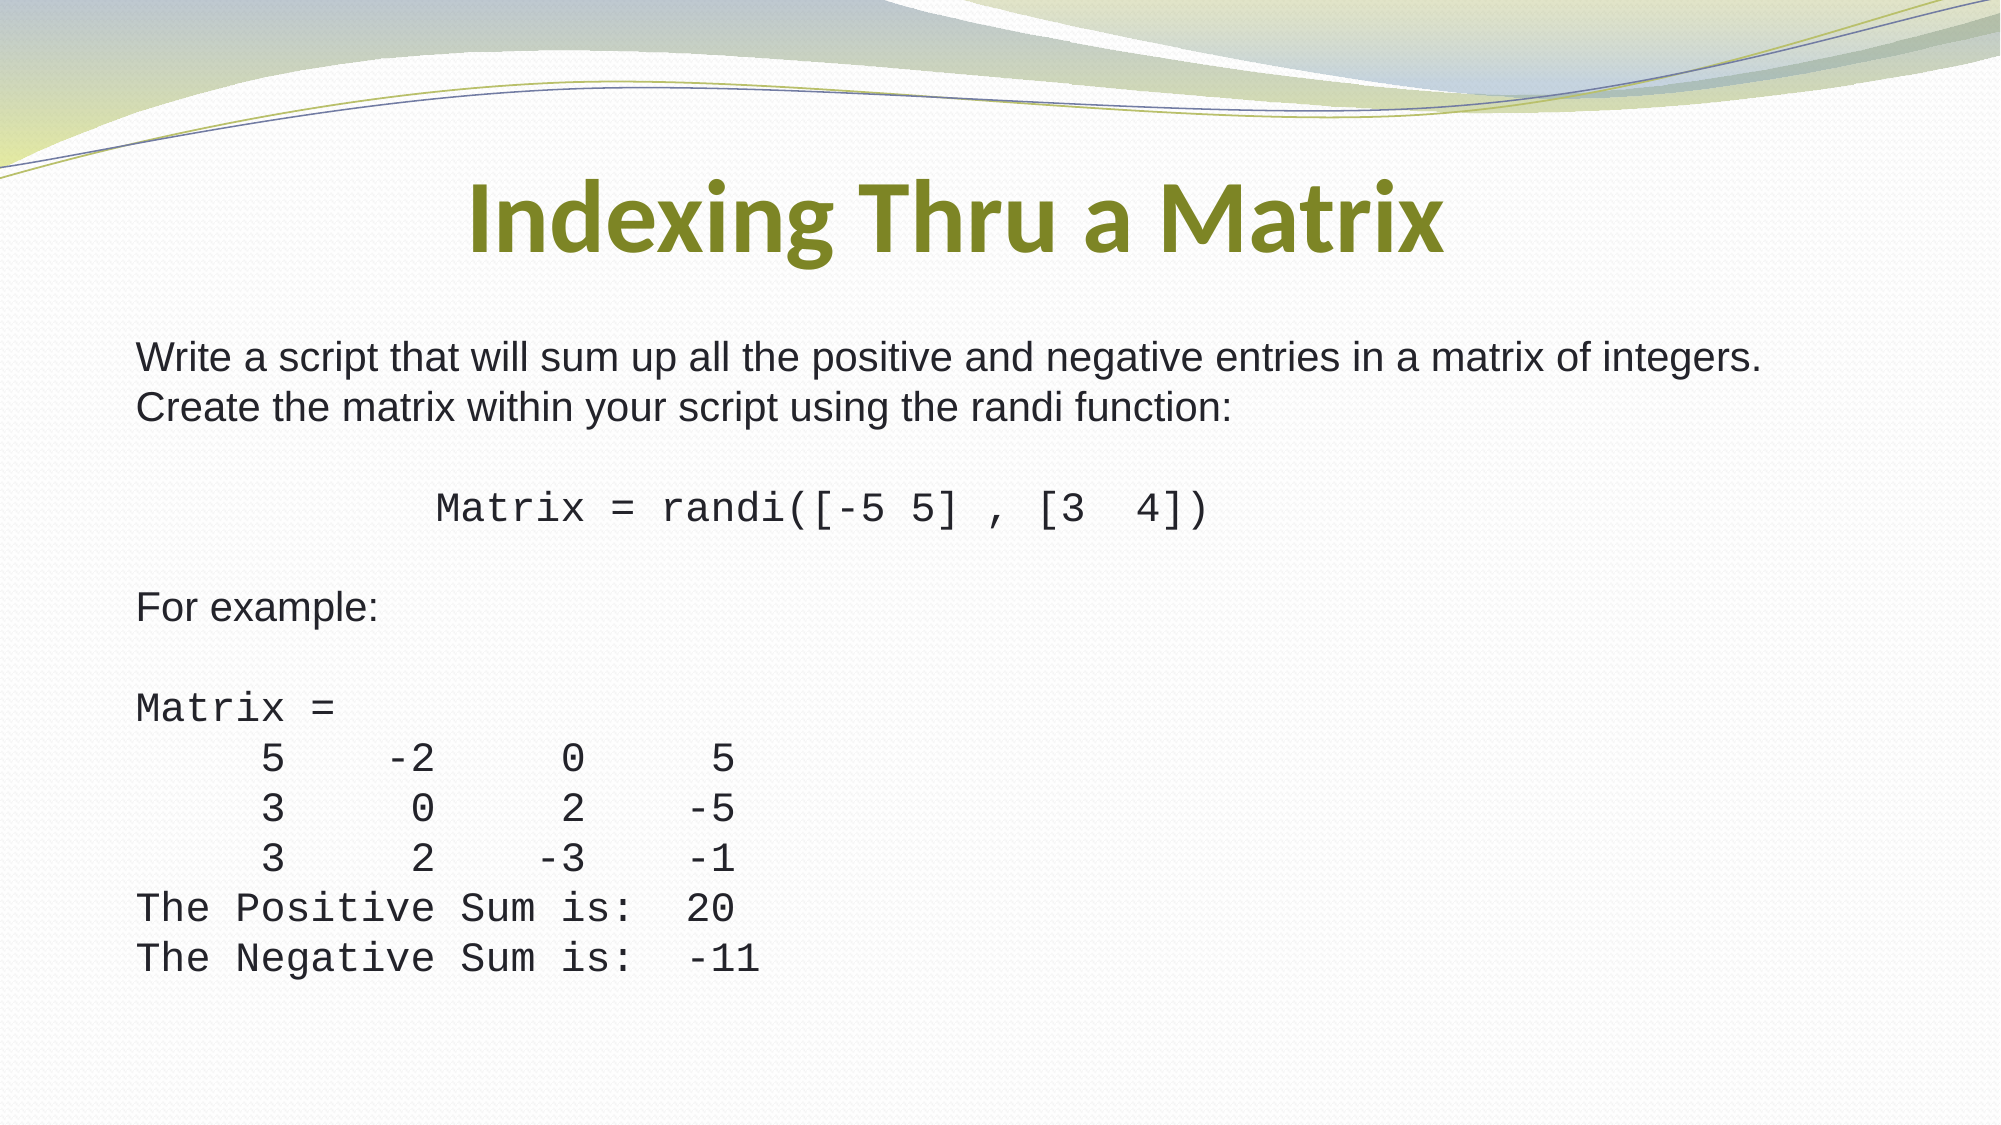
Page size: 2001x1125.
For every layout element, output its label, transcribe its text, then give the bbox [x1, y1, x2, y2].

title Indexing Thru a Matrix [281, 85, 1632, 274]
text_box Write a script that will sum up all the positive and negative entries in a matrix of integers. Create the matrix within your script using the randi function: Matrix = randi([-5 5] , [3 4]) For example: Matrix = 5 -2 0 5 3 0 2 -5 3 2 -3 -1 The Positive Sum is: 20 The Negative Sum is: -11 [120, 322, 1870, 988]
